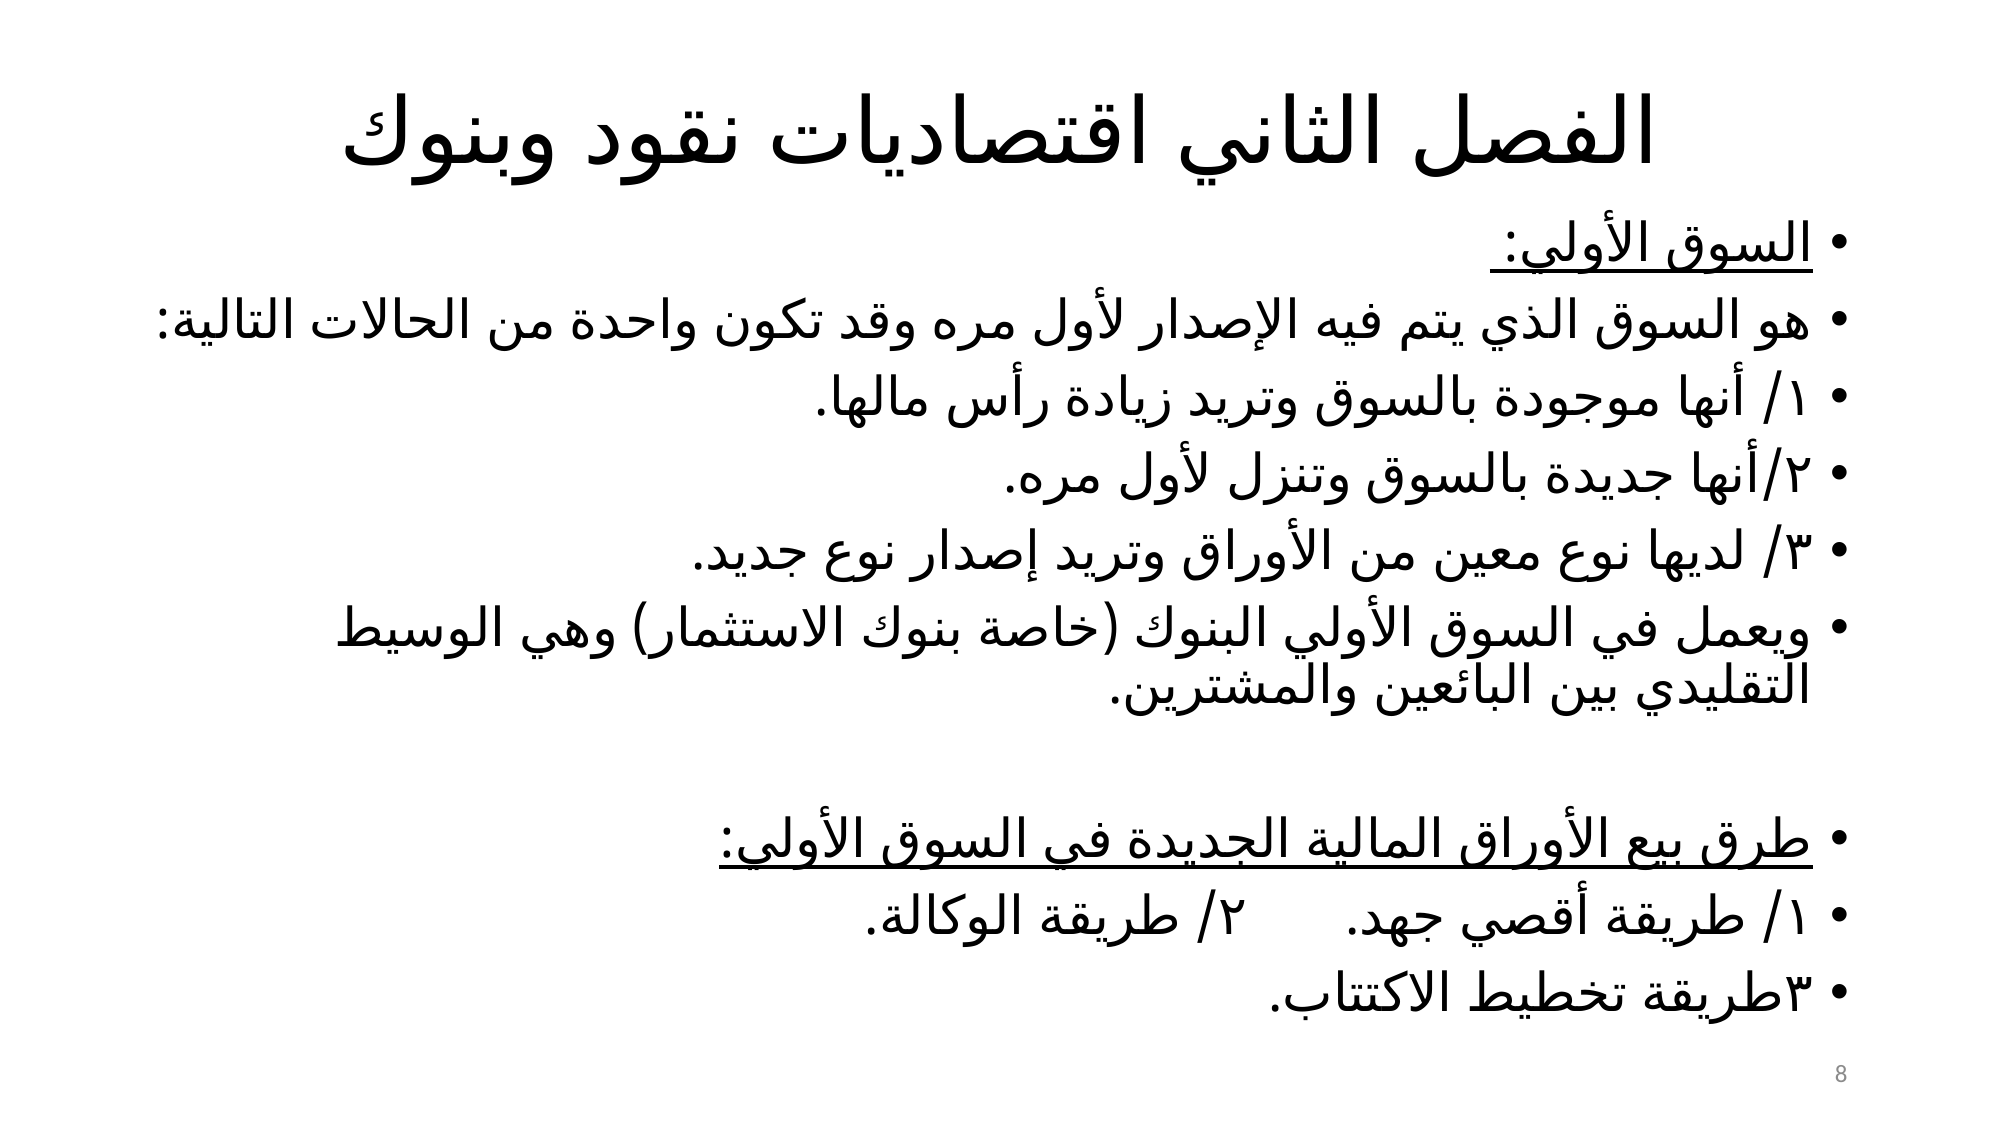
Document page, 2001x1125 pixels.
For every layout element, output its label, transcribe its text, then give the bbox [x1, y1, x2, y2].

title الفصل الثاني اقتصاديات نقود وبنوك [137, 59, 1863, 207]
slide_number 8 [1412, 1042, 1863, 1103]
list السوق الأولي: هو السوق الذي يتم فيه الإصدار لأول مره وقد تكون واحدة من الحالات التالية: ١/ أنها موجودة بالسوق وتريد زيادة رأس مالها. ٢/أنها جديدة بالسوق وتنزل لأول مره. ٣/ لديها نوع معين من الأوراق وتريد إصدار نوع جديد. ويعمل في السوق الأولي البنوك (خاصة بنوك الاستثمار) وهي الوسيط التقليدي بين البائعين والمشترين. طرق بيع الأوراق المالية الجديدة في السوق الأولي: ١/ طريقة أقصي جهد. ٢/ طريقة الوكالة. ٣طريقة تخطيط الاكتتاب. [137, 207, 1863, 1085]
